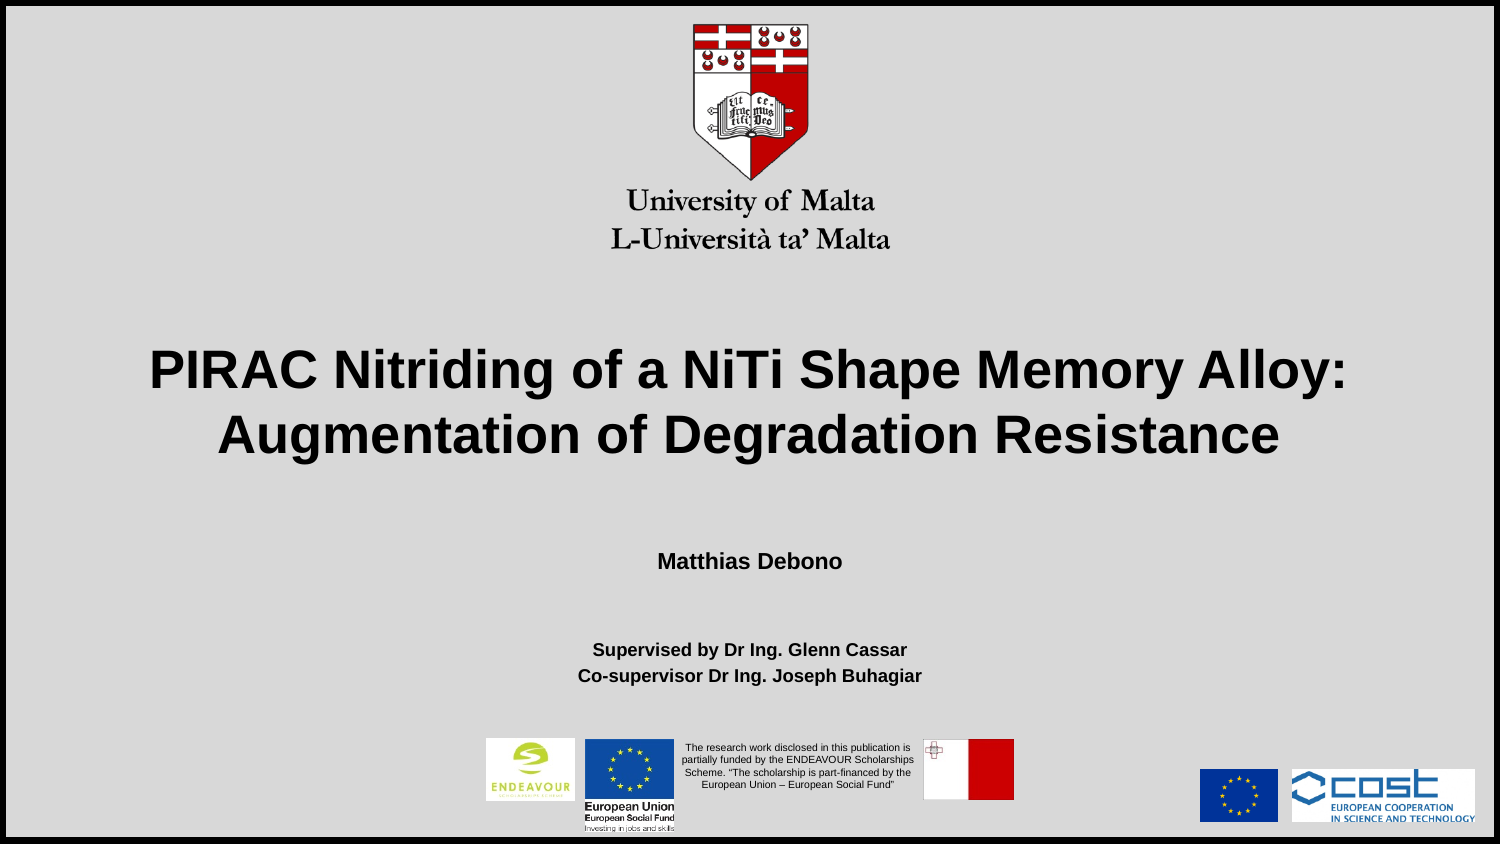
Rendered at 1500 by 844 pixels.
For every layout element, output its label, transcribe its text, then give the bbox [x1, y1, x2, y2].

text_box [605, 21, 894, 253]
subtitle Matthias Debono Supervised by Dr Ing. Glenn Cassar Co-supervisor Dr Ing. Joseph Buhagiar [225, 478, 1275, 694]
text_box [1199, 769, 1475, 822]
title PIRAC Nitriding of a NiTi Shape Memory Alloy: Augmentation of Degradation Resistance [112, 309, 1388, 491]
text_box [0, 0, 1500, 844]
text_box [486, 733, 1014, 832]
